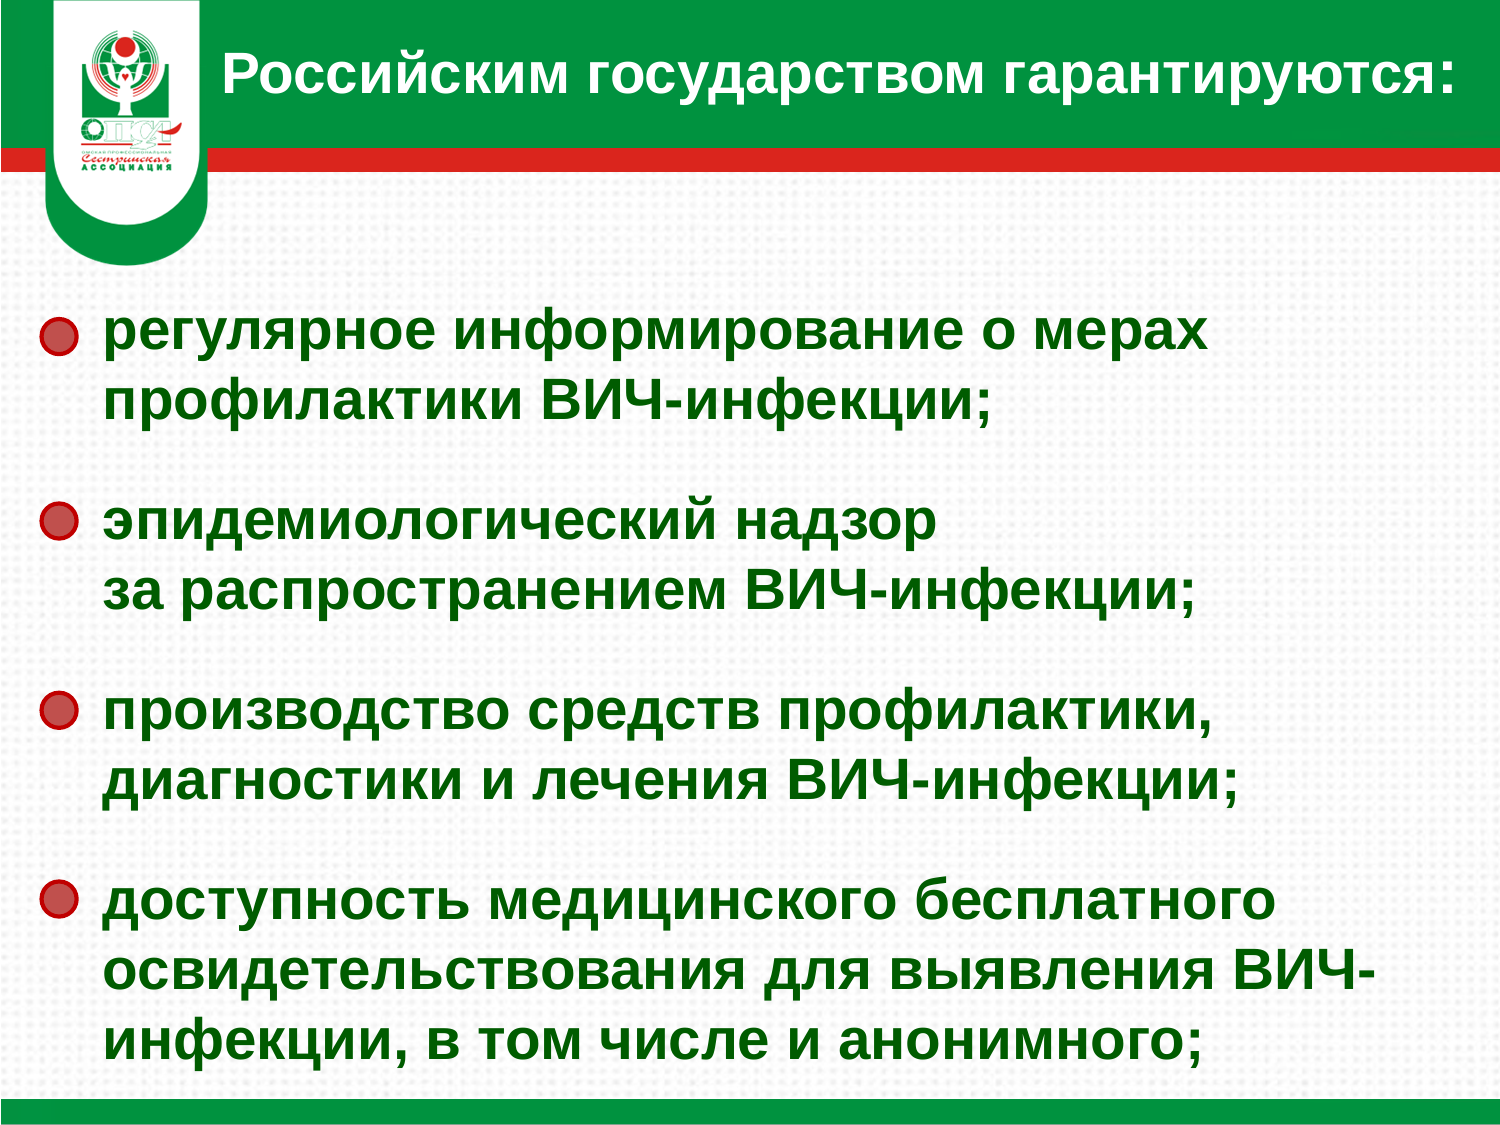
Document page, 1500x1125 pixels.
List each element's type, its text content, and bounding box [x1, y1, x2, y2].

text_box [39, 879, 79, 919]
text_box [39, 501, 79, 541]
picture [0, 0, 1500, 1125]
text_box регулярное информирование о мерах профилактики ВИЧ-инфекции; эпидемиологический надзор за распространением ВИЧ-инфекции; производство средств профилактики, диагностики и лечения ВИЧ-инфекции; доступность медицинского бесплатного освидетельствования для выявления ВИЧ-инфекции, в том числе и анонимного; [87, 283, 1483, 1079]
text_box [39, 690, 79, 730]
text_box Российским государством гарантируются: [123, 23, 1483, 114]
text_box [39, 316, 79, 357]
